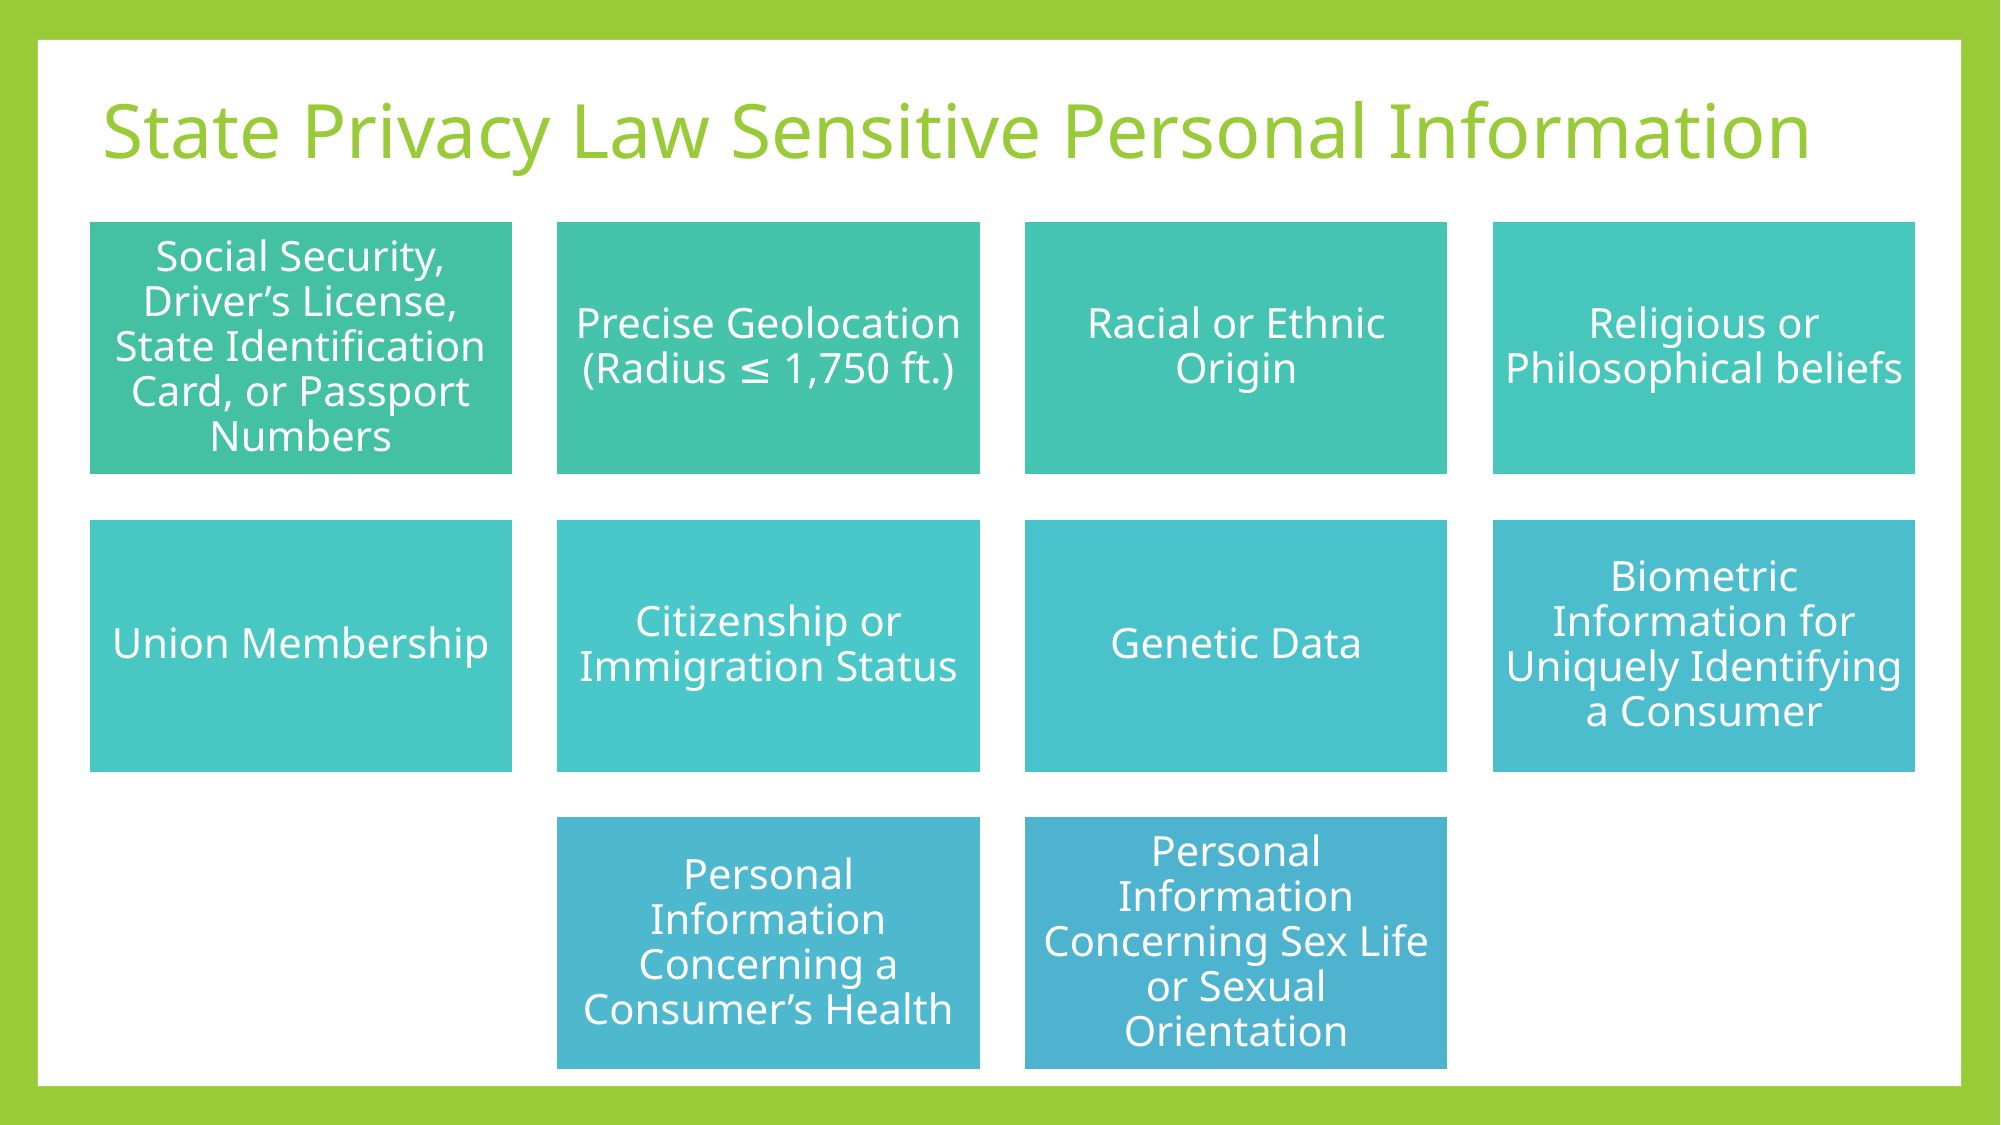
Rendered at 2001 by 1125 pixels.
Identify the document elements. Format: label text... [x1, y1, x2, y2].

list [87, 217, 1918, 1074]
title State Privacy Law Sensitive Personal Information [87, 72, 1914, 196]
